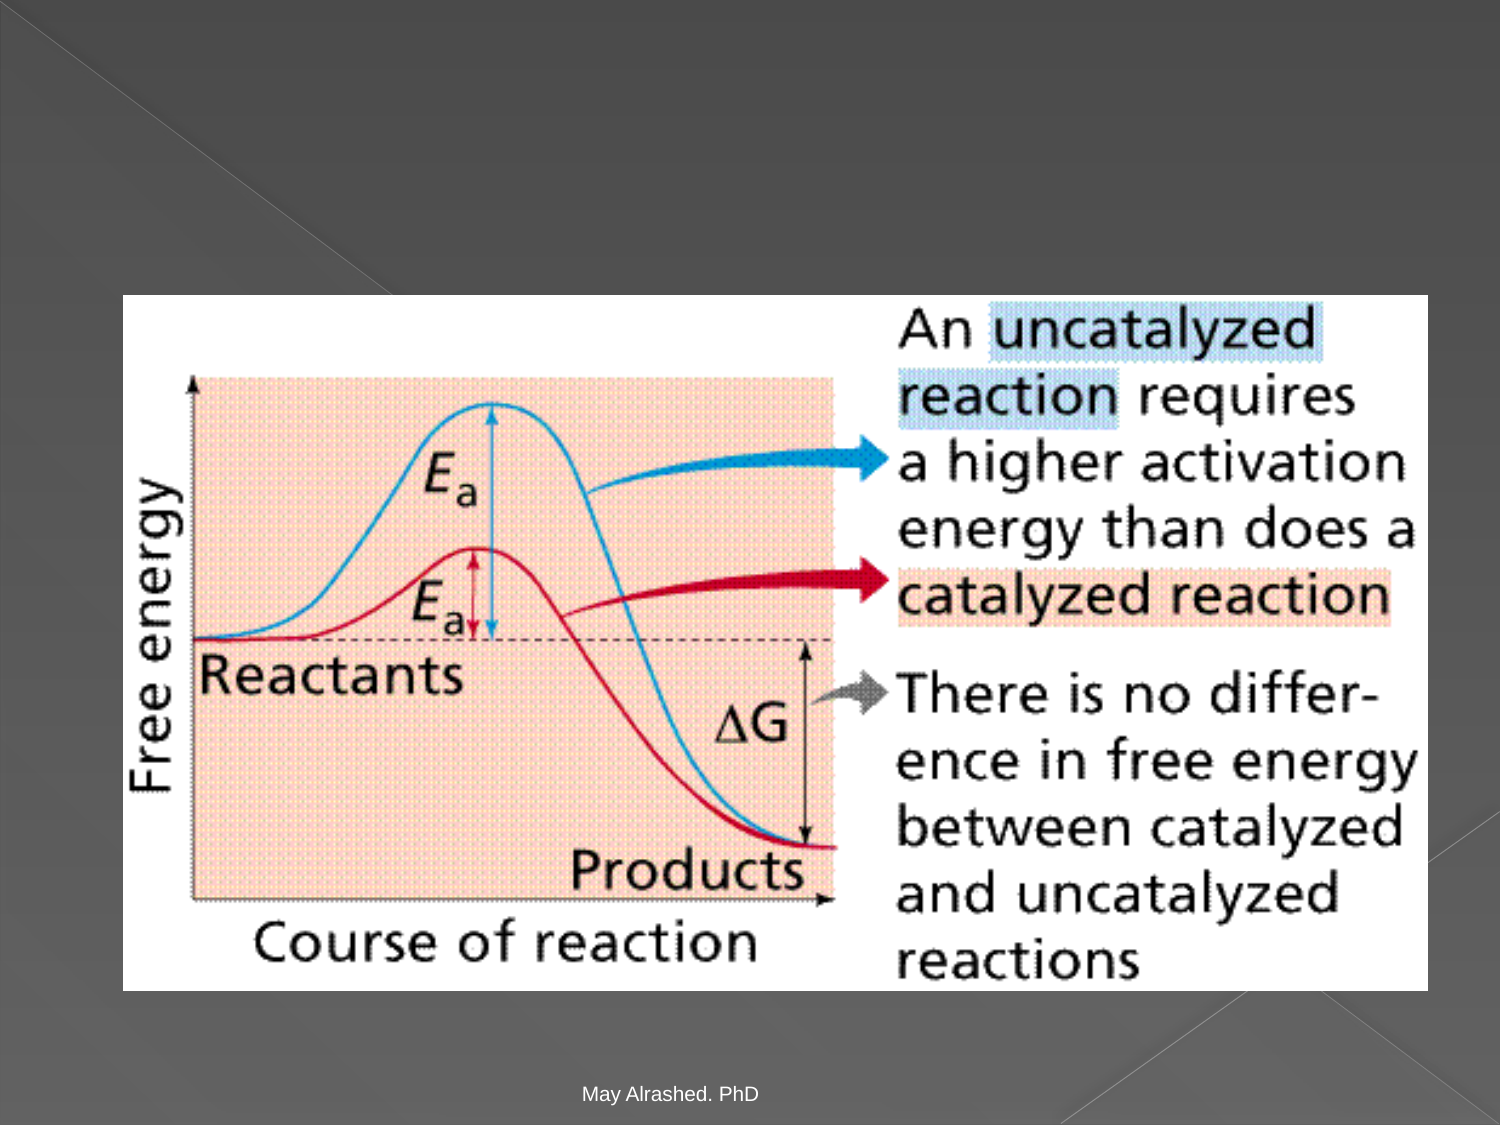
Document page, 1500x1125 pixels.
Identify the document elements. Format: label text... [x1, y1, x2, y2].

picture [123, 295, 1428, 991]
footer May Alrashed. PhD [75, 1063, 774, 1113]
